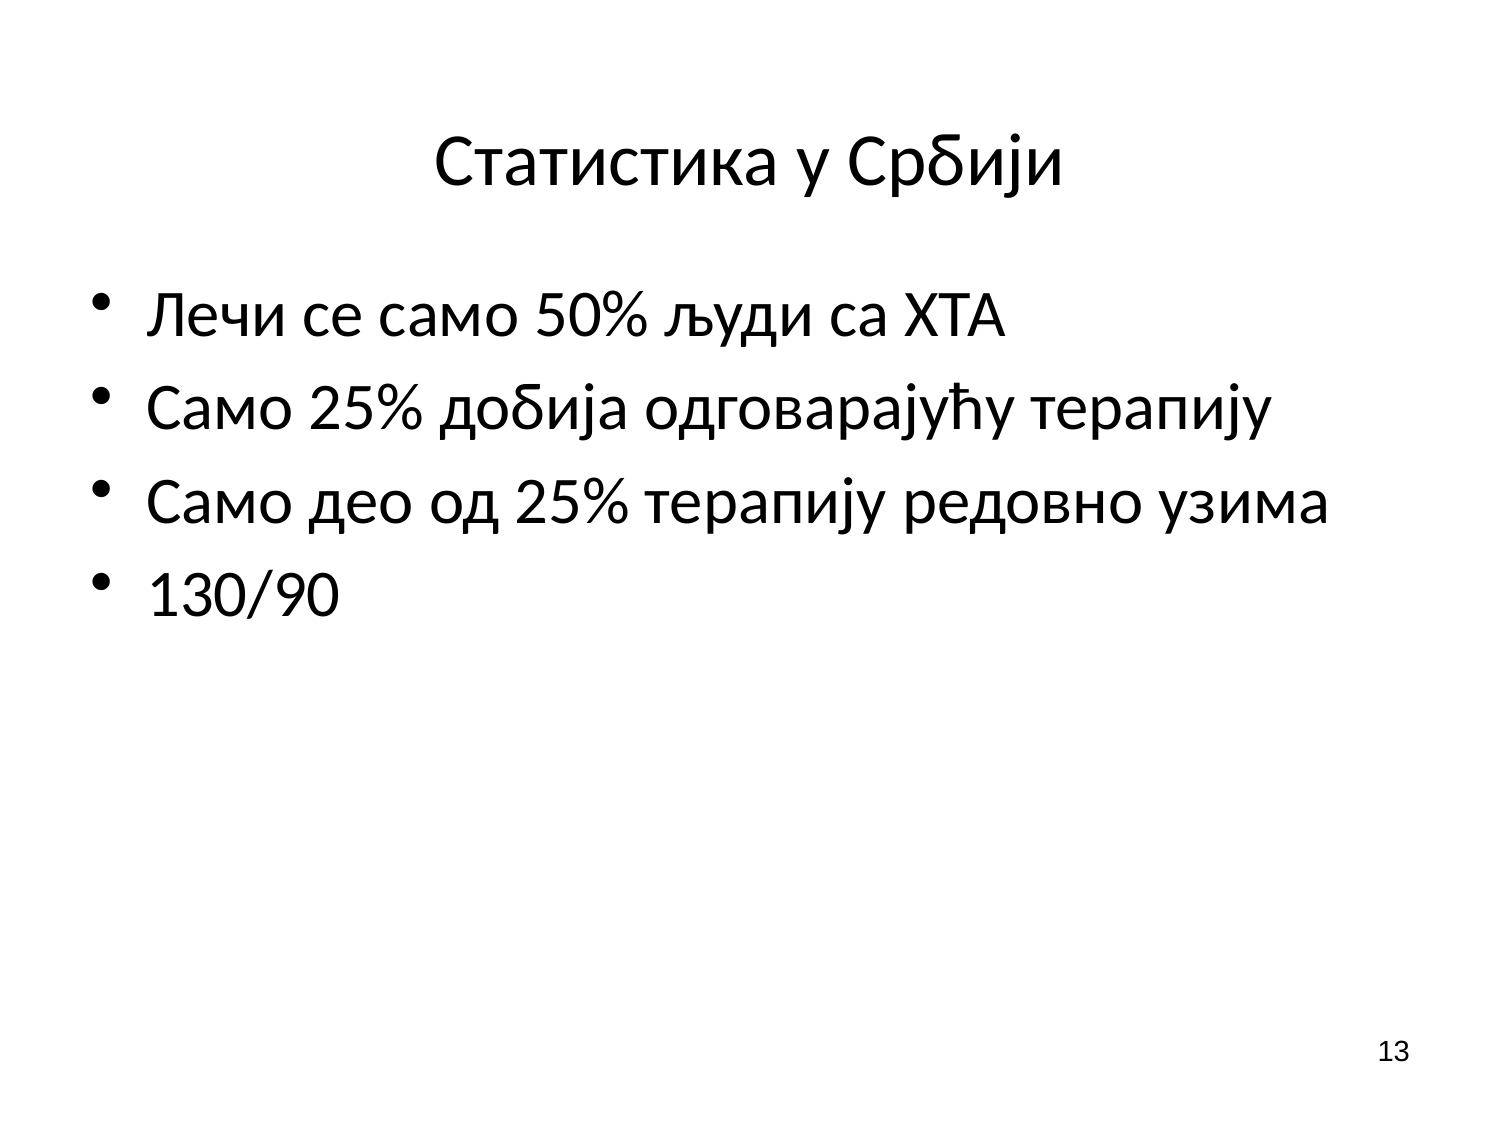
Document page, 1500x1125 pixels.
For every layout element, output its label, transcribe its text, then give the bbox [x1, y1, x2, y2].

slide_number 13 [1074, 1024, 1425, 1103]
title Статистика у Србији [41, 45, 1459, 208]
list Лечи се само 50% људи са ХТА Само 25% добија одговарајућу терапију Само део од 25% терапију редовно узима 130/90 [75, 262, 1425, 1005]
